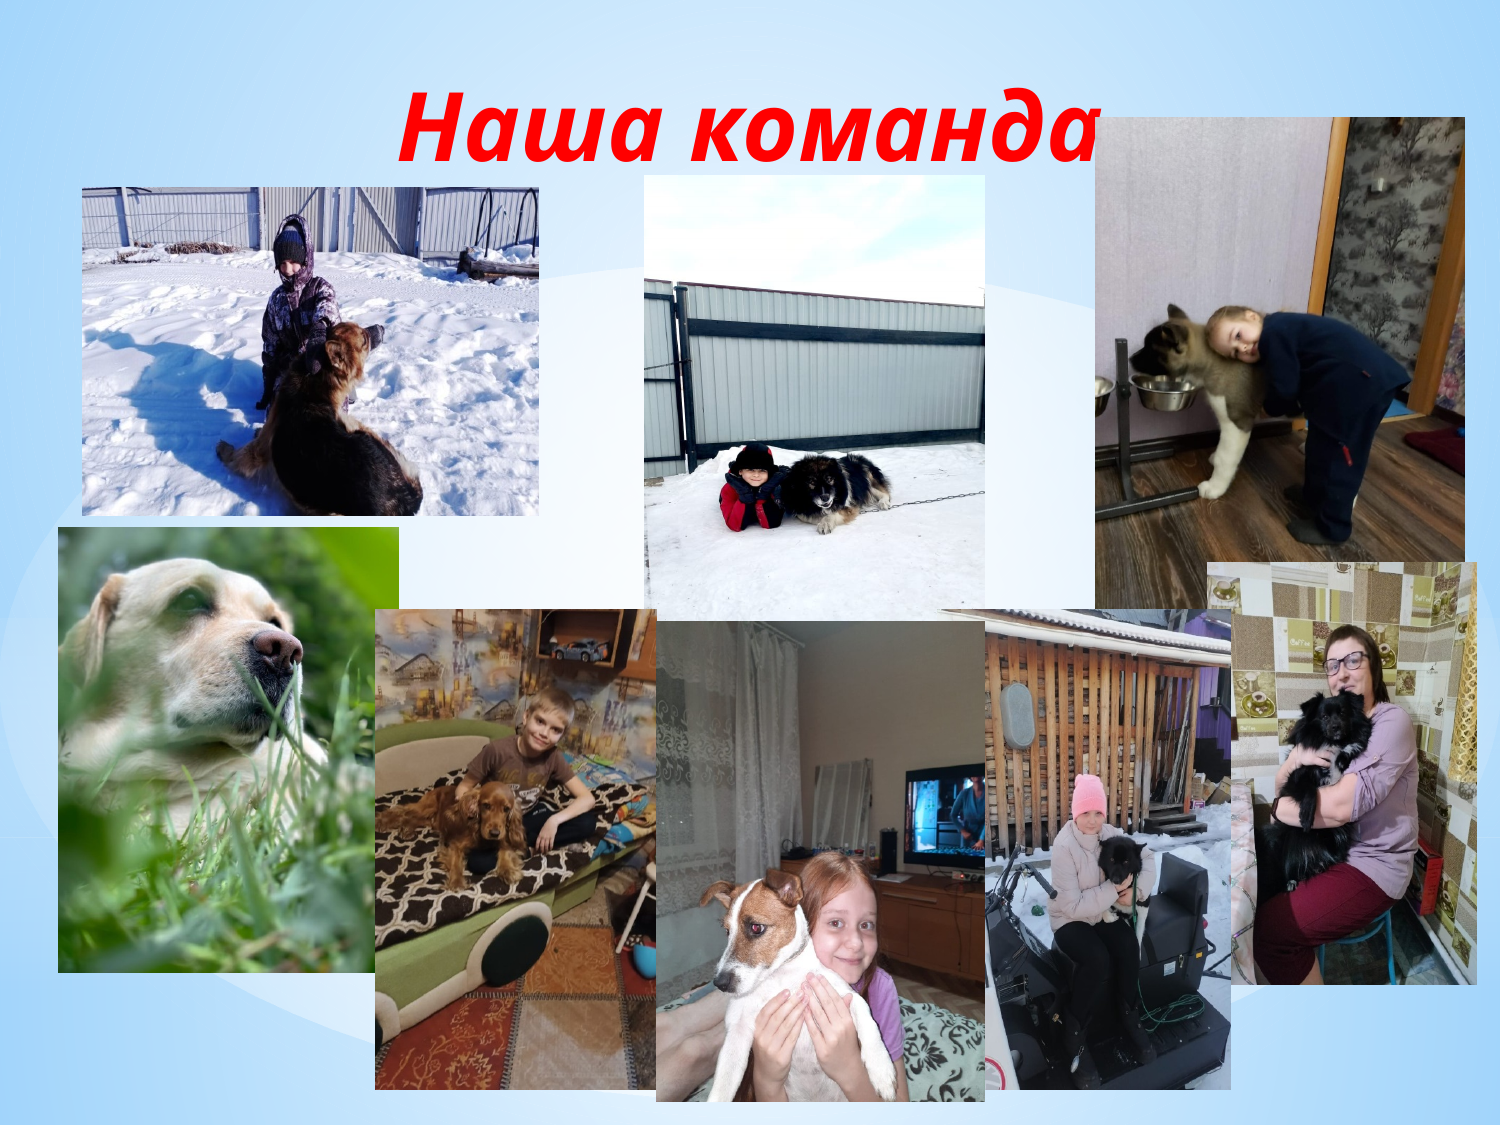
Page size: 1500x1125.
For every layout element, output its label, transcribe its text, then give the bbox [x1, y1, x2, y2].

picture [58, 116, 1477, 1102]
picture [81, 187, 540, 516]
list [644, 175, 985, 618]
title Наша команда [82, 58, 1418, 188]
